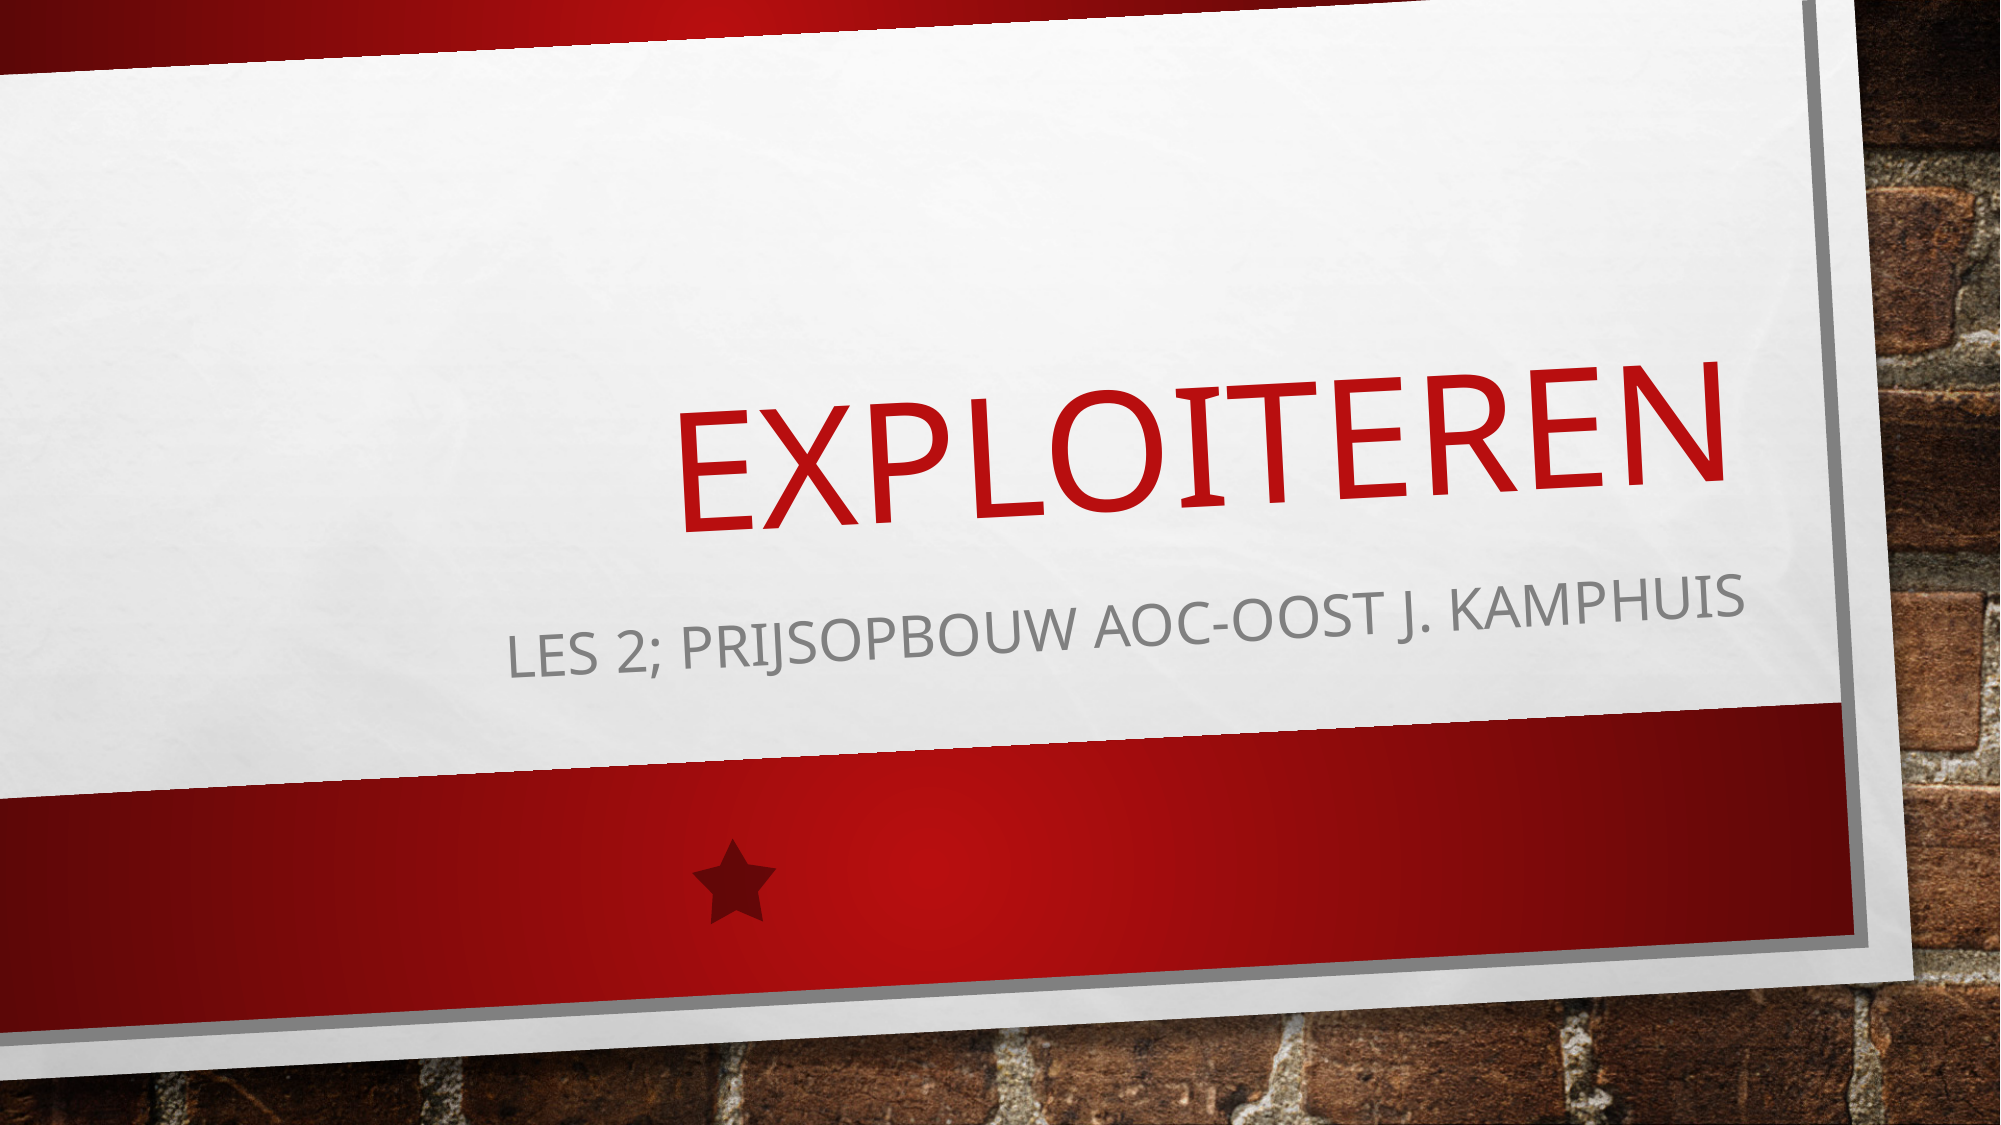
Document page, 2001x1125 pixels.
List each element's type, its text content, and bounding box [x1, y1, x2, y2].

picture [0, 0, 2000, 1125]
subtitle Les 2; Prijsopbouw AoC-Oost J. Kamphuis [159, 533, 1763, 708]
title Exploiteren [135, 67, 1758, 605]
